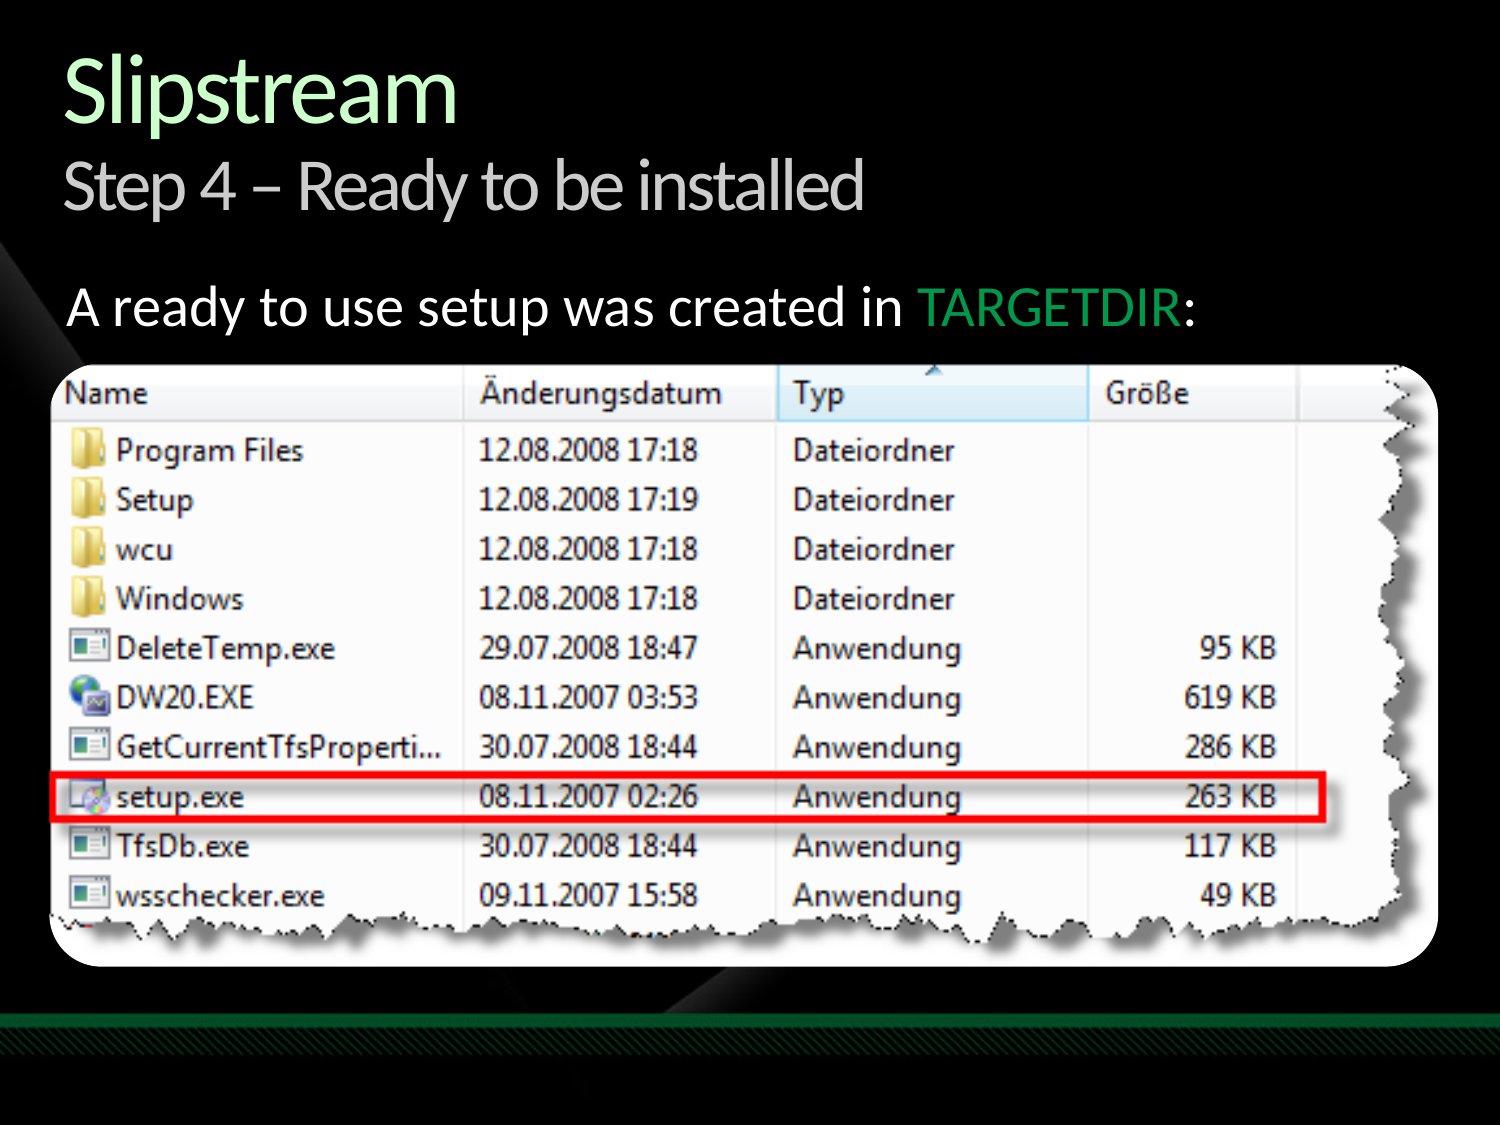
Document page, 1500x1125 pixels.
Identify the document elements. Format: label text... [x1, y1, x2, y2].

picture [0, 0, 1500, 1125]
text_box A ready to use setup was created in TARGETDIR: [51, 260, 1439, 346]
title Slipstream Step 4 – Ready to be installed [62, 37, 1438, 229]
